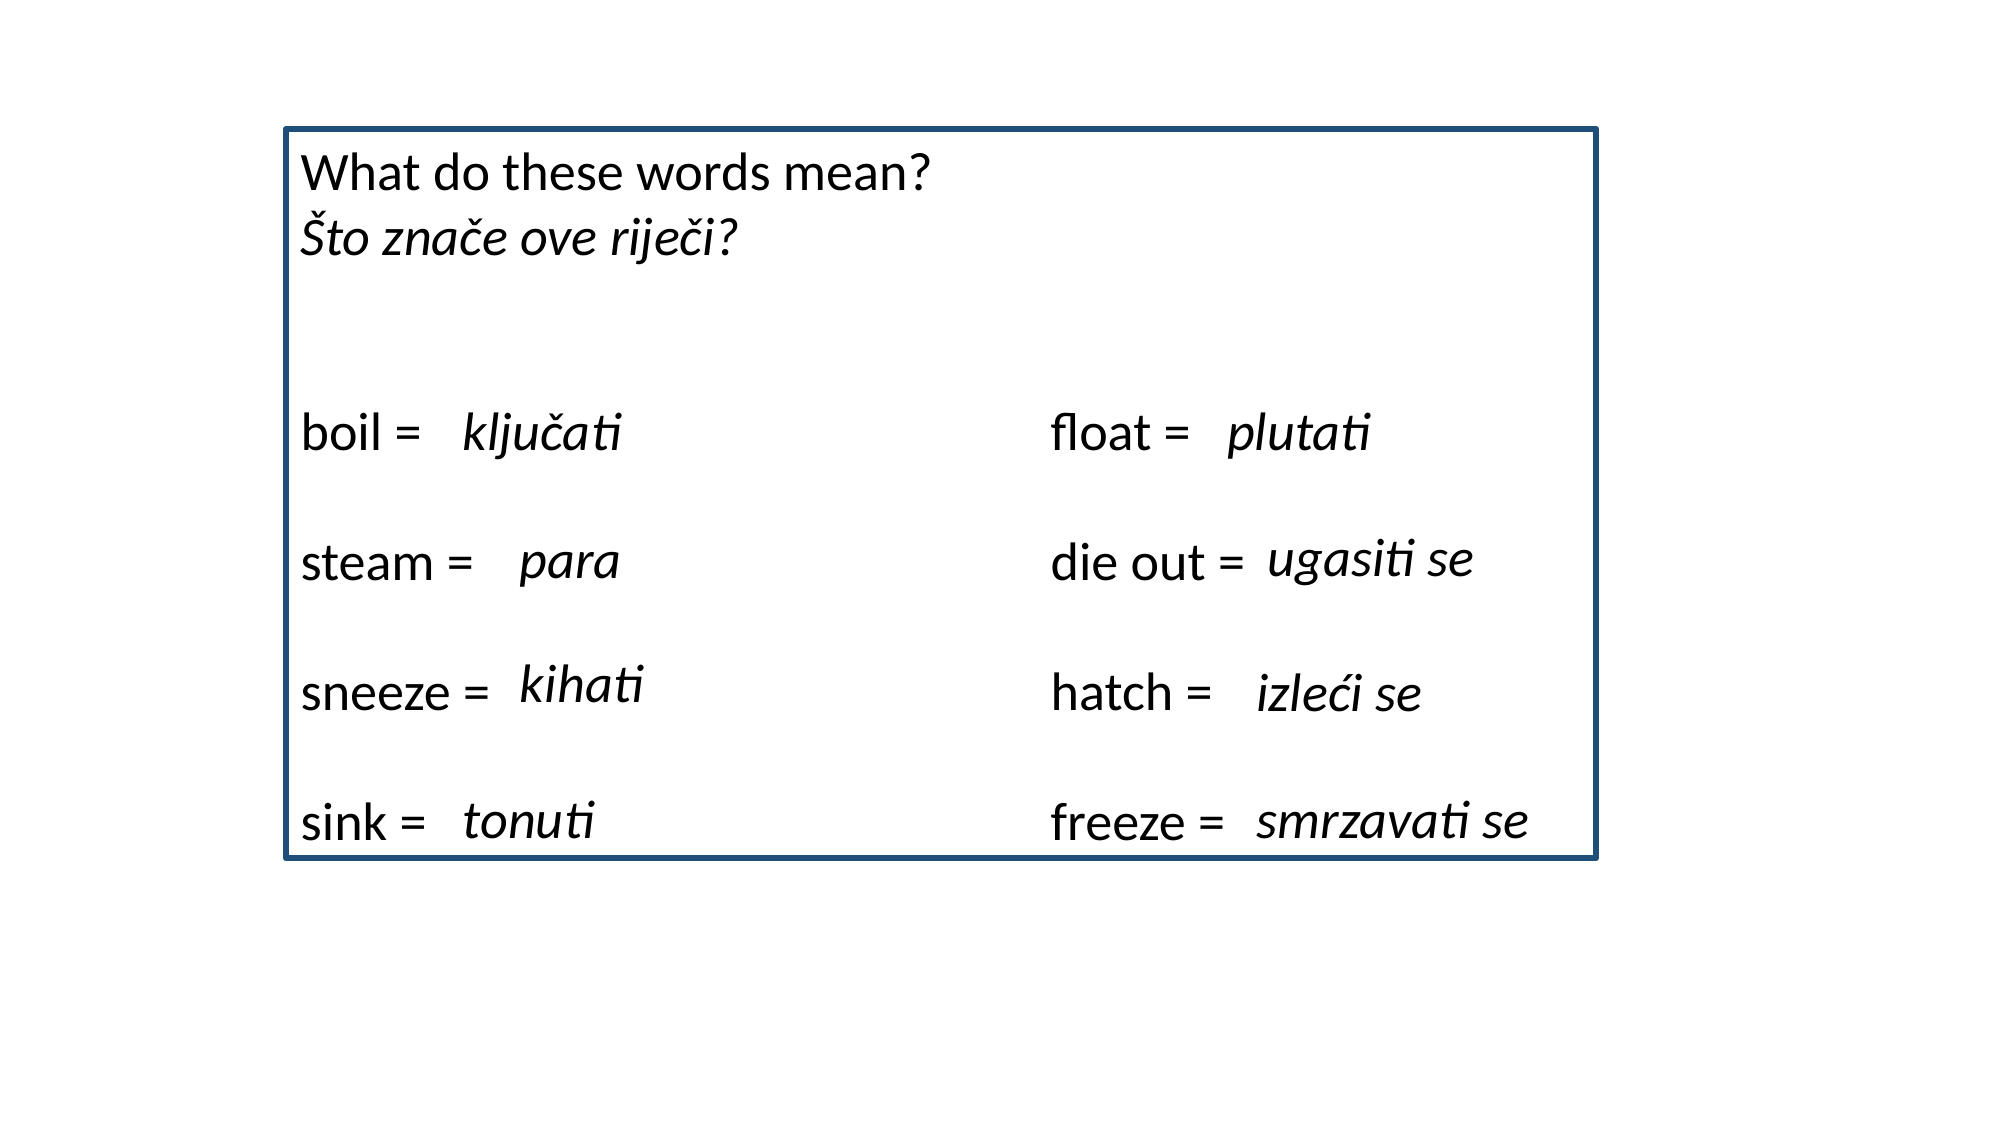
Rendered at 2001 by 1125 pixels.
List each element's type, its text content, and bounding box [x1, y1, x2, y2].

text_box para [504, 516, 638, 597]
text_box What do these words mean? Što znače ove riječi? boil = float = steam = die out = sneeze = hatch = sink = freeze = [285, 128, 1597, 859]
text_box ugasiti se [1252, 515, 1490, 595]
text_box plutati [1212, 389, 1387, 469]
text_box smrzavati se [1242, 777, 1545, 857]
text_box kihati [505, 641, 659, 721]
text_box ključati [447, 389, 637, 469]
text_box izleći se [1241, 649, 1438, 730]
text_box tonuti [448, 777, 610, 857]
